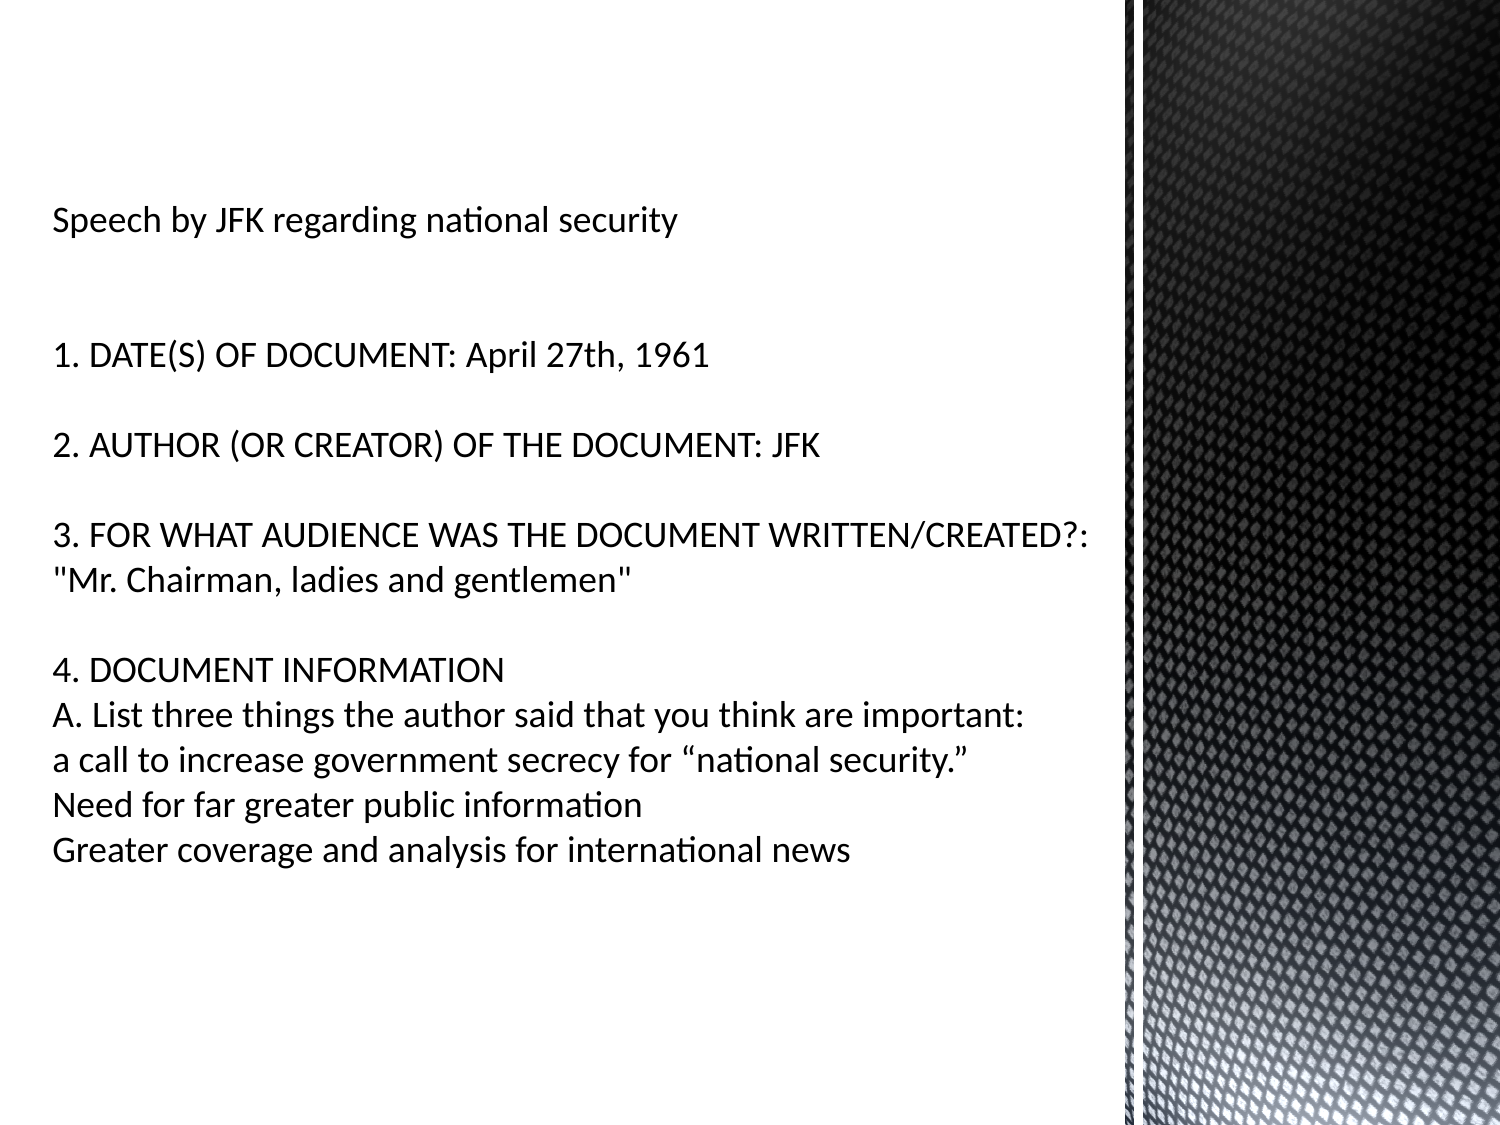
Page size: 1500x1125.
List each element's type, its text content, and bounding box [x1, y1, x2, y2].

picture [1125, 0, 1500, 1125]
text_box Speech by JFK regarding national security 1. DATE(S) OF DOCUMENT: April 27th, 1961 2. AUTHOR (OR CREATOR) OF THE DOCUMENT: JFK 3. FOR WHAT AUDIENCE WAS THE DOCUMENT WRITTEN/CREATED?: "Mr. Chairman, ladies and gentlemen" 4. DOCUMENT INFORMATION A. List three things the author said that you think are important: a call to increase government secrecy for “national security.” Need for far greater public information Greater coverage and analysis for international news [37, 187, 1125, 878]
